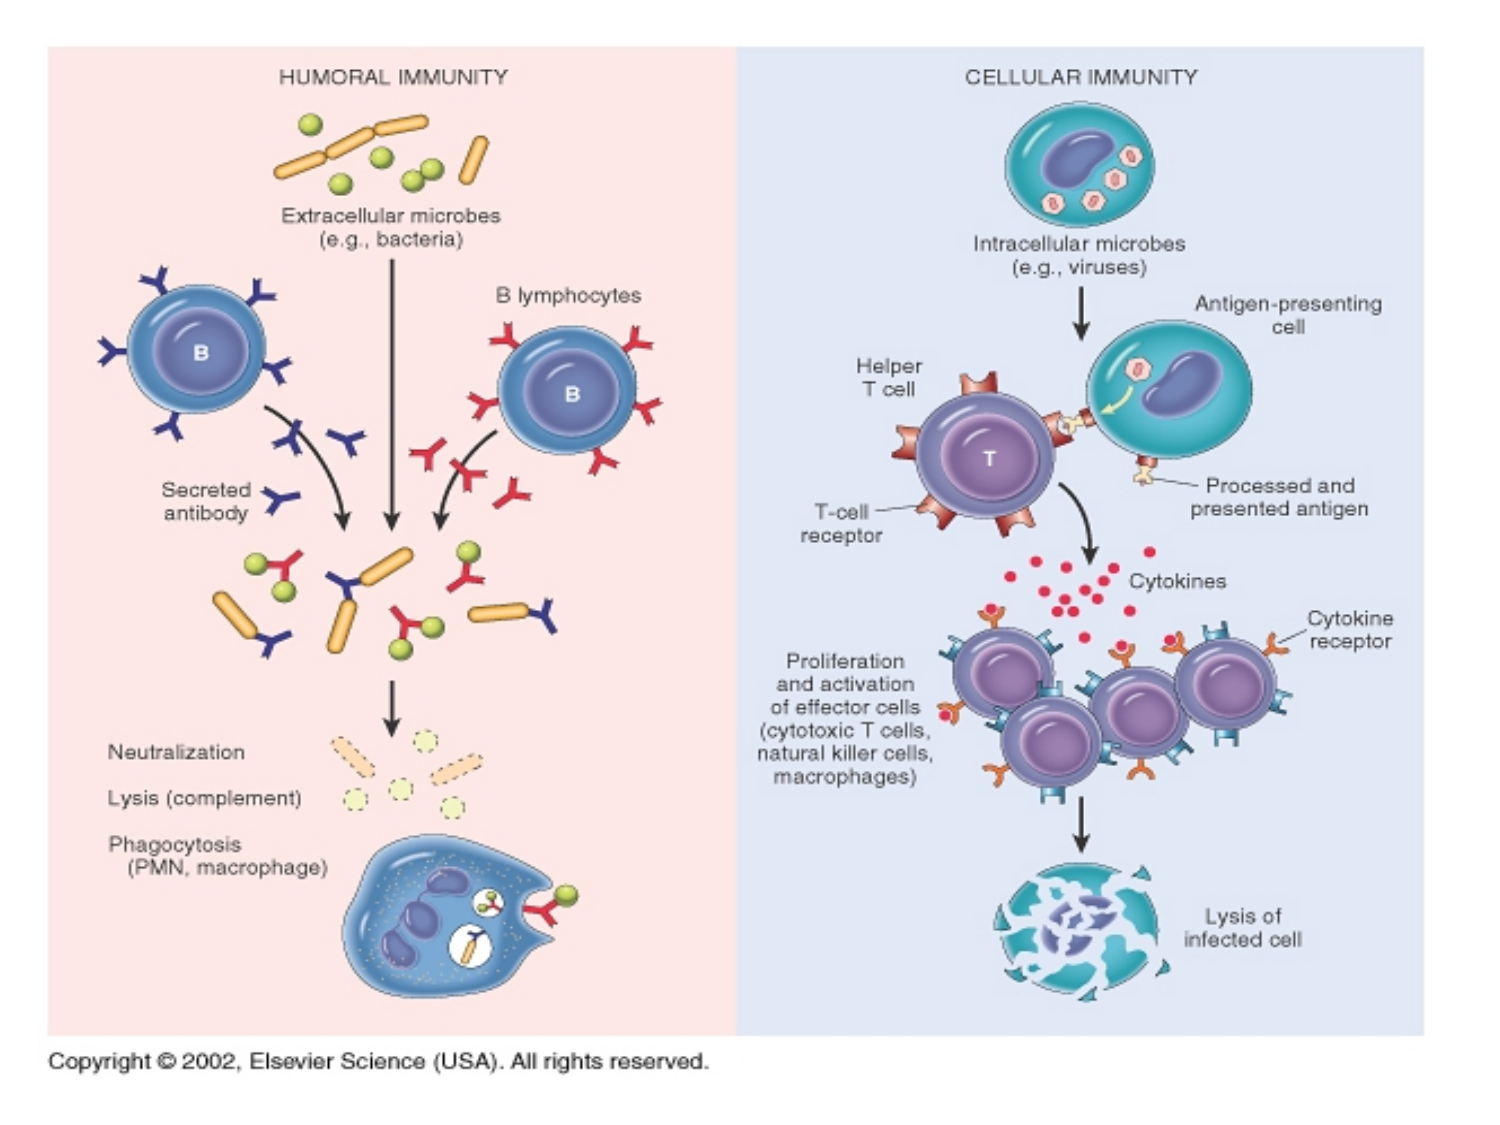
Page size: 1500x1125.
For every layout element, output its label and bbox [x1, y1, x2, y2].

picture [37, 37, 1436, 1088]
